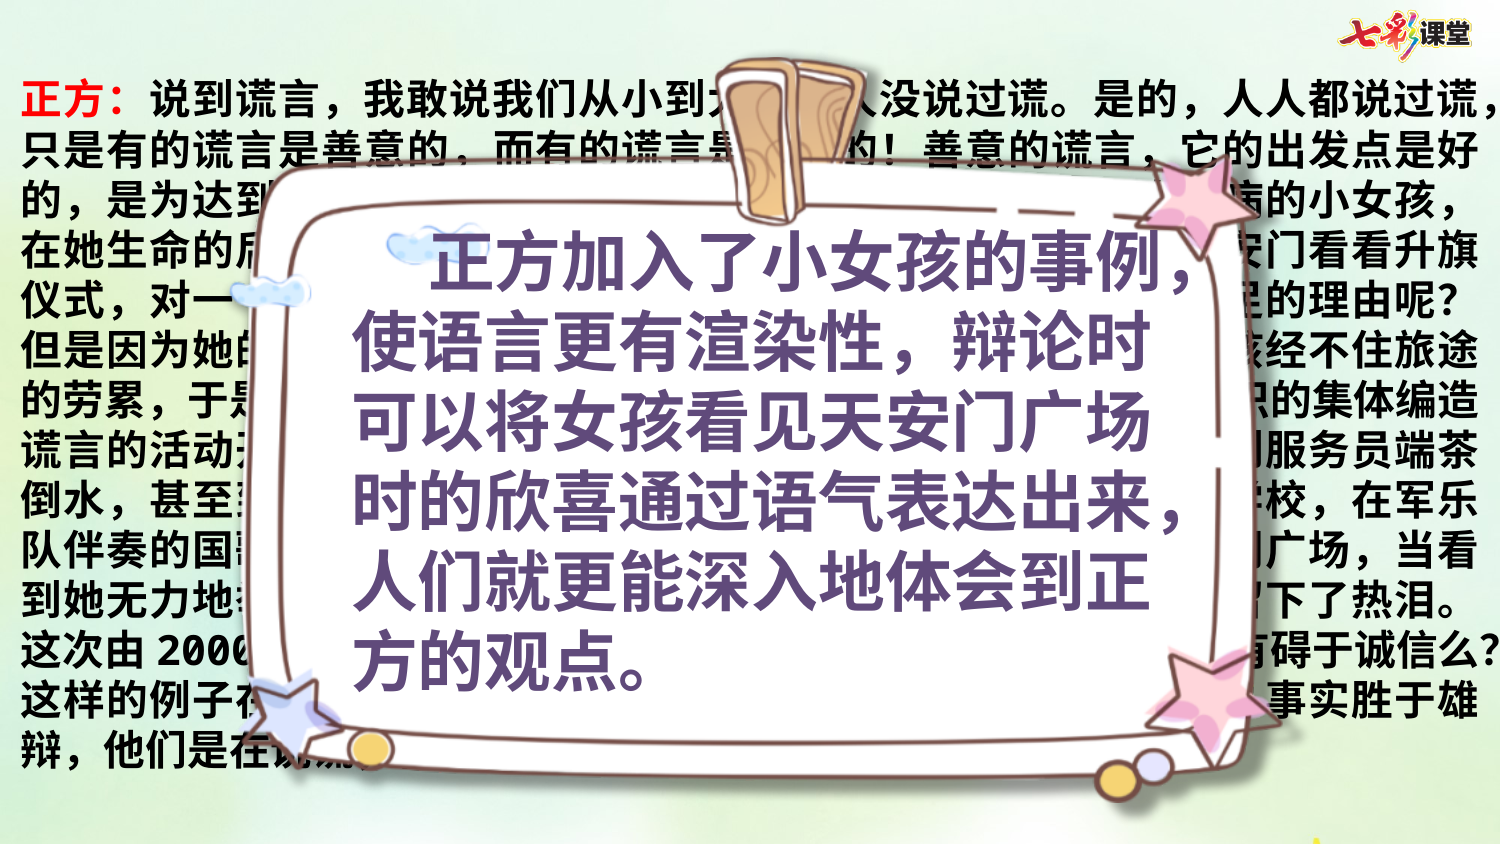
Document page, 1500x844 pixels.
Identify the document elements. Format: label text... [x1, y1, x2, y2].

text_box 正方：说到谎言，我敢说我们从小到大没有人没说过谎。是的，人人都说过谎，只是有的谎言是善意的，而有的谎言是恶意的！善意的谎言，它的出发点是好的，是为达到善意欺骗而不得不编造出来的谎言。一个得了白血病的小女孩，在她生命的后期，当医生问她最大的愿望是什么时，她说想去天安门看看升旗仪式，对一个生命垂危的女孩的最后心愿，医生和家长哪有不满足的理由呢？但是因为她的家住在遥远的新疆，如果满足她的要求，医生怕女孩经不住旅途的劳累，于是一个由2000多名志愿者和医生还有女孩的家人的组织的集体编造谎言的活动开始了。从上火车到改成旅游公车，一路上，从报站到服务员端茶倒水，甚至到旅客的交谈，都是大家有意安排的。最后来到一个学校，在军乐队伴奏的国歌声中，双目失明的女孩以为来到了渴望已久的天安门广场，当看到她无力地举起她的小手向国旗的方向敬礼时，在场的人们全都留下了热泪。这次由2000多人组织的集体说谎活动，你能说他们是善意的谎言有碍于诚信么？这样的例子在我们这个有着悠久历史文明的国家里真是数不胜数。事实胜于雄辩，他们是在说谎，但他们的谎言都是善意的，是无碍于诚信的。 [5, 66, 221, 782]
picture [0, 0, 1500, 844]
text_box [229, 56, 1283, 804]
text_box 正方：说到谎言，我敢说我们从小到大没有人没说过谎。是的，人人都说过谎，只是有的谎言是善意的，而有的谎言是恶意的！善意的谎言，它的出发点是好的，是为达到善意欺骗而不得不编造出来的谎言。一个得了白血病的小女孩，在她生命的后期，当医生问她最大的愿望是什么时，她说想去天安门看看升旗仪式，对一个生命垂危的女孩的最后心愿，医生和家长哪有不满足的理由呢？但是因为她的家住在遥远的新疆，如果满足她的要求，医生怕女孩经不住旅途的劳累，于是一个由2000多名志愿者和医生还有女孩的家人的组织的集体编造谎言的活动开始了。从上火车到改成旅游公车，一路上，从报站到服务员端茶倒水，甚至到旅客的交谈，都是大家有意安排的。最后来到一个学校，在军乐队伴奏的国歌声中，双目失明的女孩以为来到了渴望已久的天安门广场，当看到她无力地举起她的小手向国旗的方向敬礼时，在场的人们全都留下了热泪。这次由2000多人组织的集体说谎活动，你能说他们是善意的谎言有碍于诚信么？这样的例子在我们这个有着悠久历史文明的国家里真是数不胜数。事实胜于雄辩，他们是在说谎，但他们的谎言都是善意的，是无碍于诚信的。 [1310, 66, 1495, 782]
